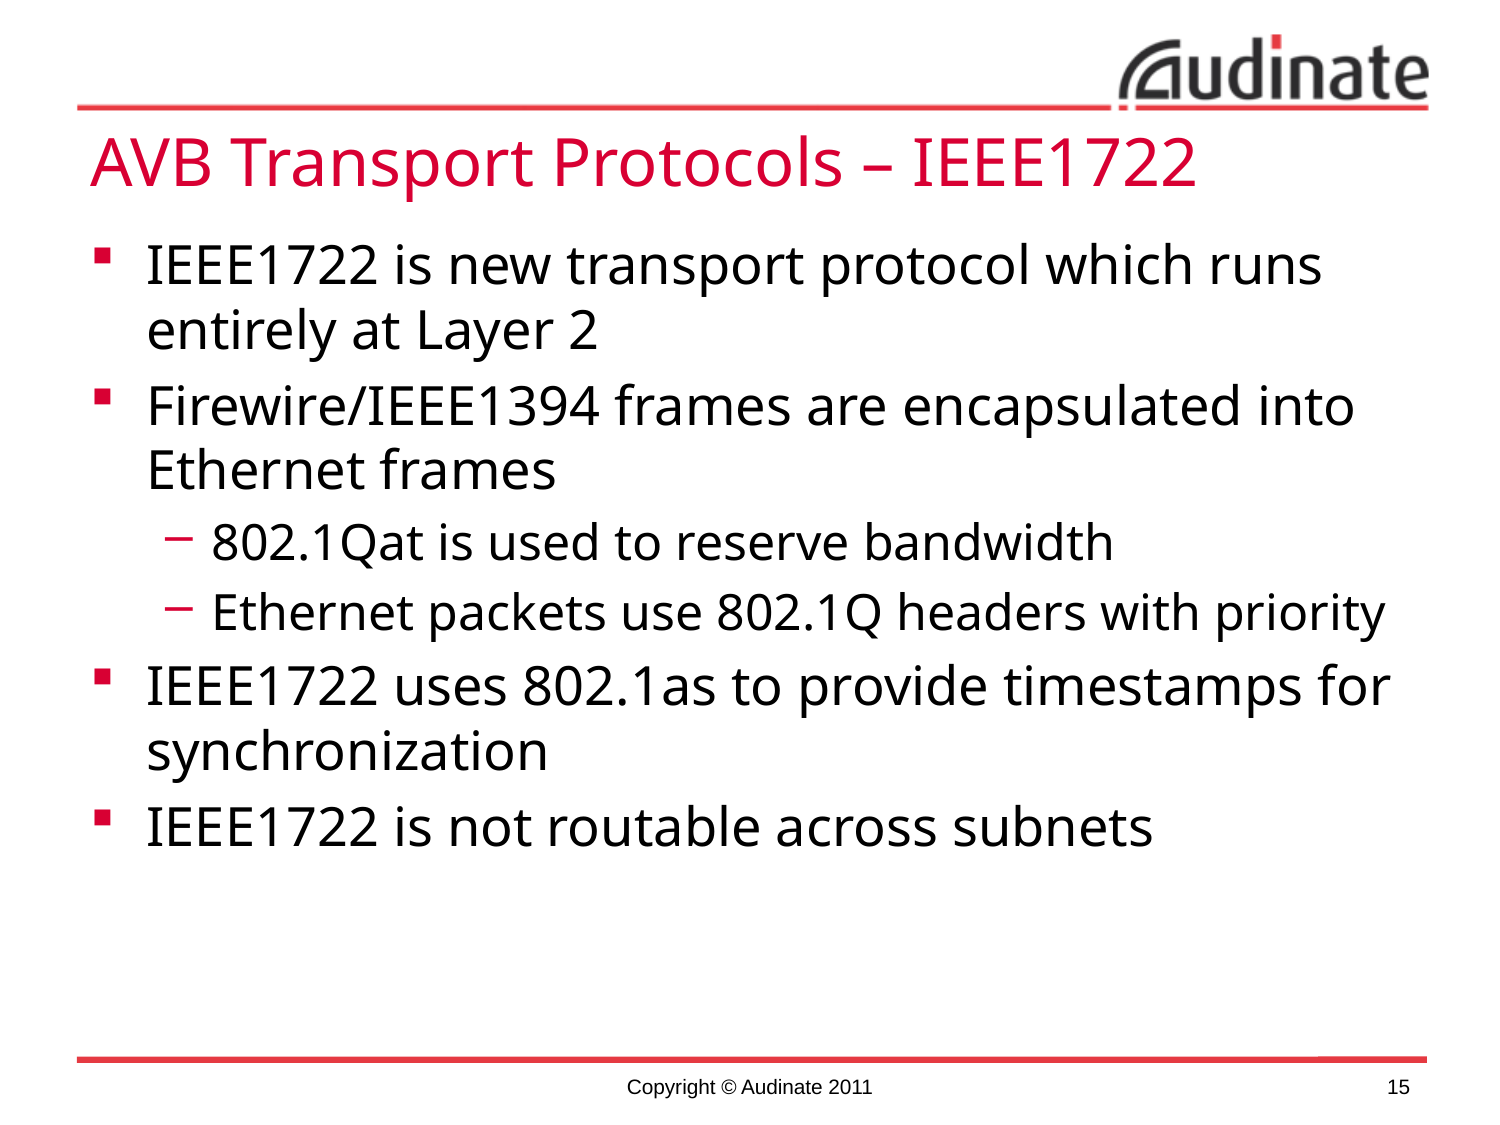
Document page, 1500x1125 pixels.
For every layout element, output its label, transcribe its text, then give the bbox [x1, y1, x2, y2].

picture [65, 22, 1443, 125]
title AVB Transport Protocols – IEEE1722 [74, 119, 1426, 200]
slide_number 15 [1074, 1066, 1426, 1103]
footer Copyright © Audinate 2011 [512, 1066, 988, 1103]
list IEEE1722 is new transport protocol which runs entirely at Layer 2 Firewire/IEEE1394 frames are encapsulated into Ethernet frames 802.1Qat is used to reserve bandwidth Ethernet packets use 802.1Q headers with priority IEEE1722 uses 802.1as to provide timestamps for synchronization IEEE1722 is not routable across subnets [74, 222, 1426, 1044]
